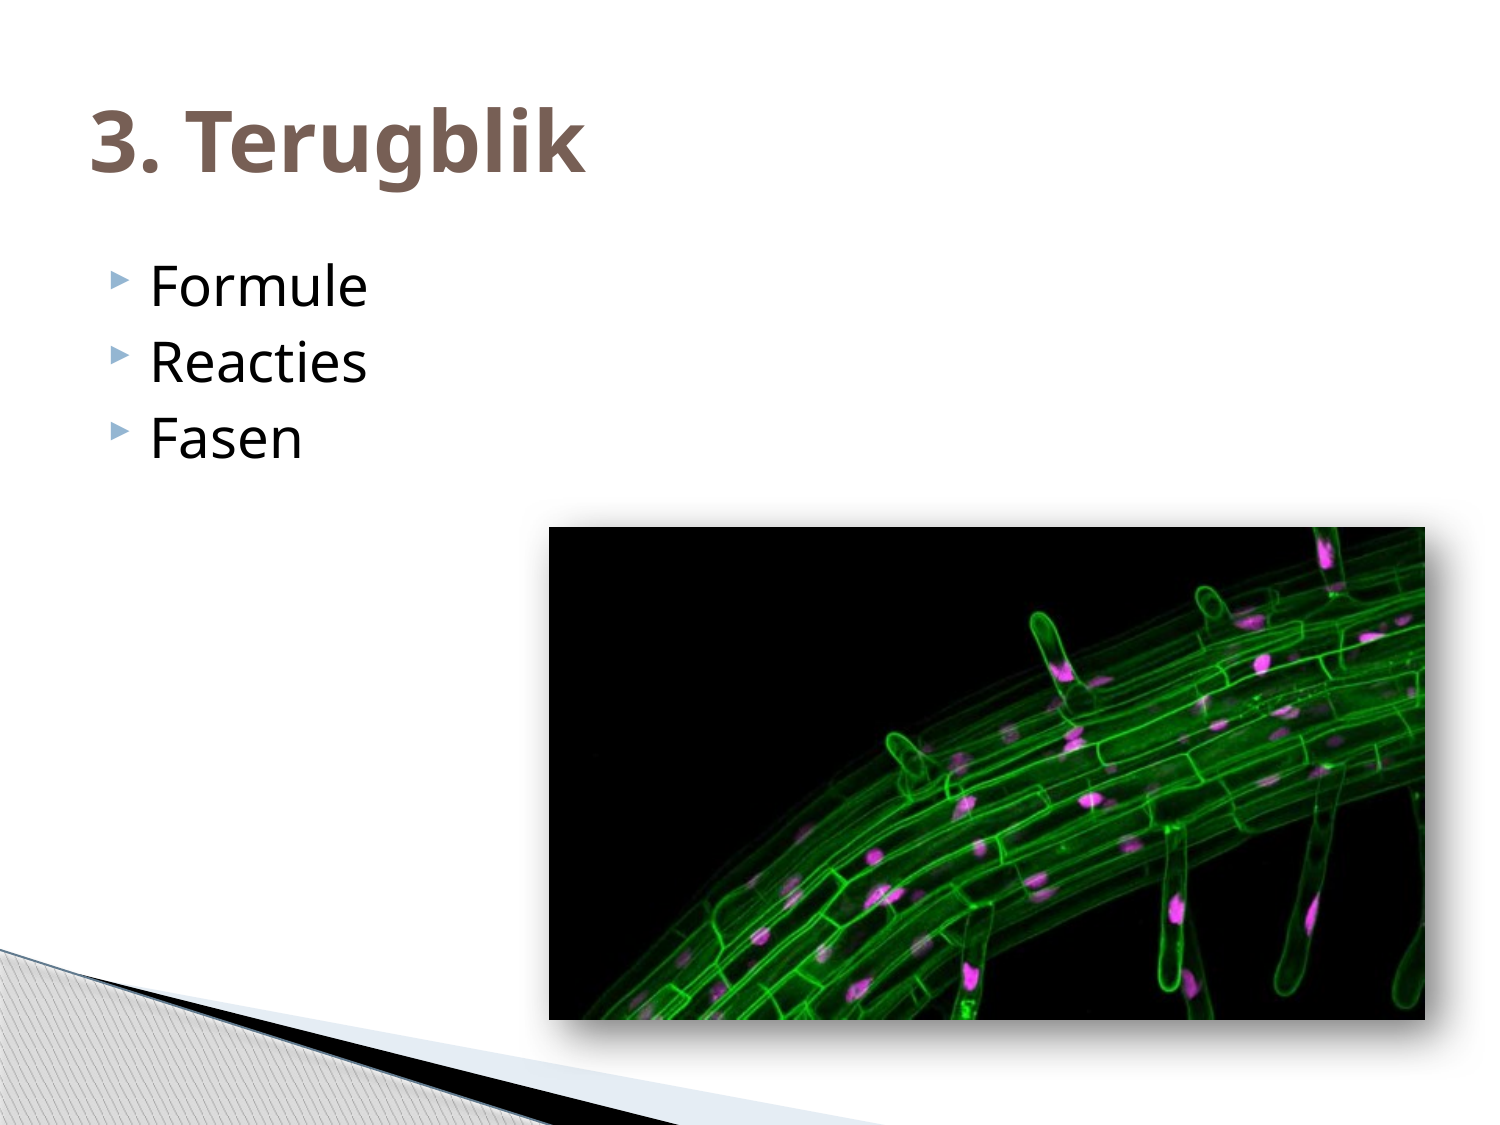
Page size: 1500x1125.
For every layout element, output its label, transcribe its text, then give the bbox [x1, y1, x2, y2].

list Formule Reacties Fasen [75, 243, 1425, 986]
picture [548, 526, 1425, 1020]
title 3. Terugblik [75, 45, 1425, 233]
